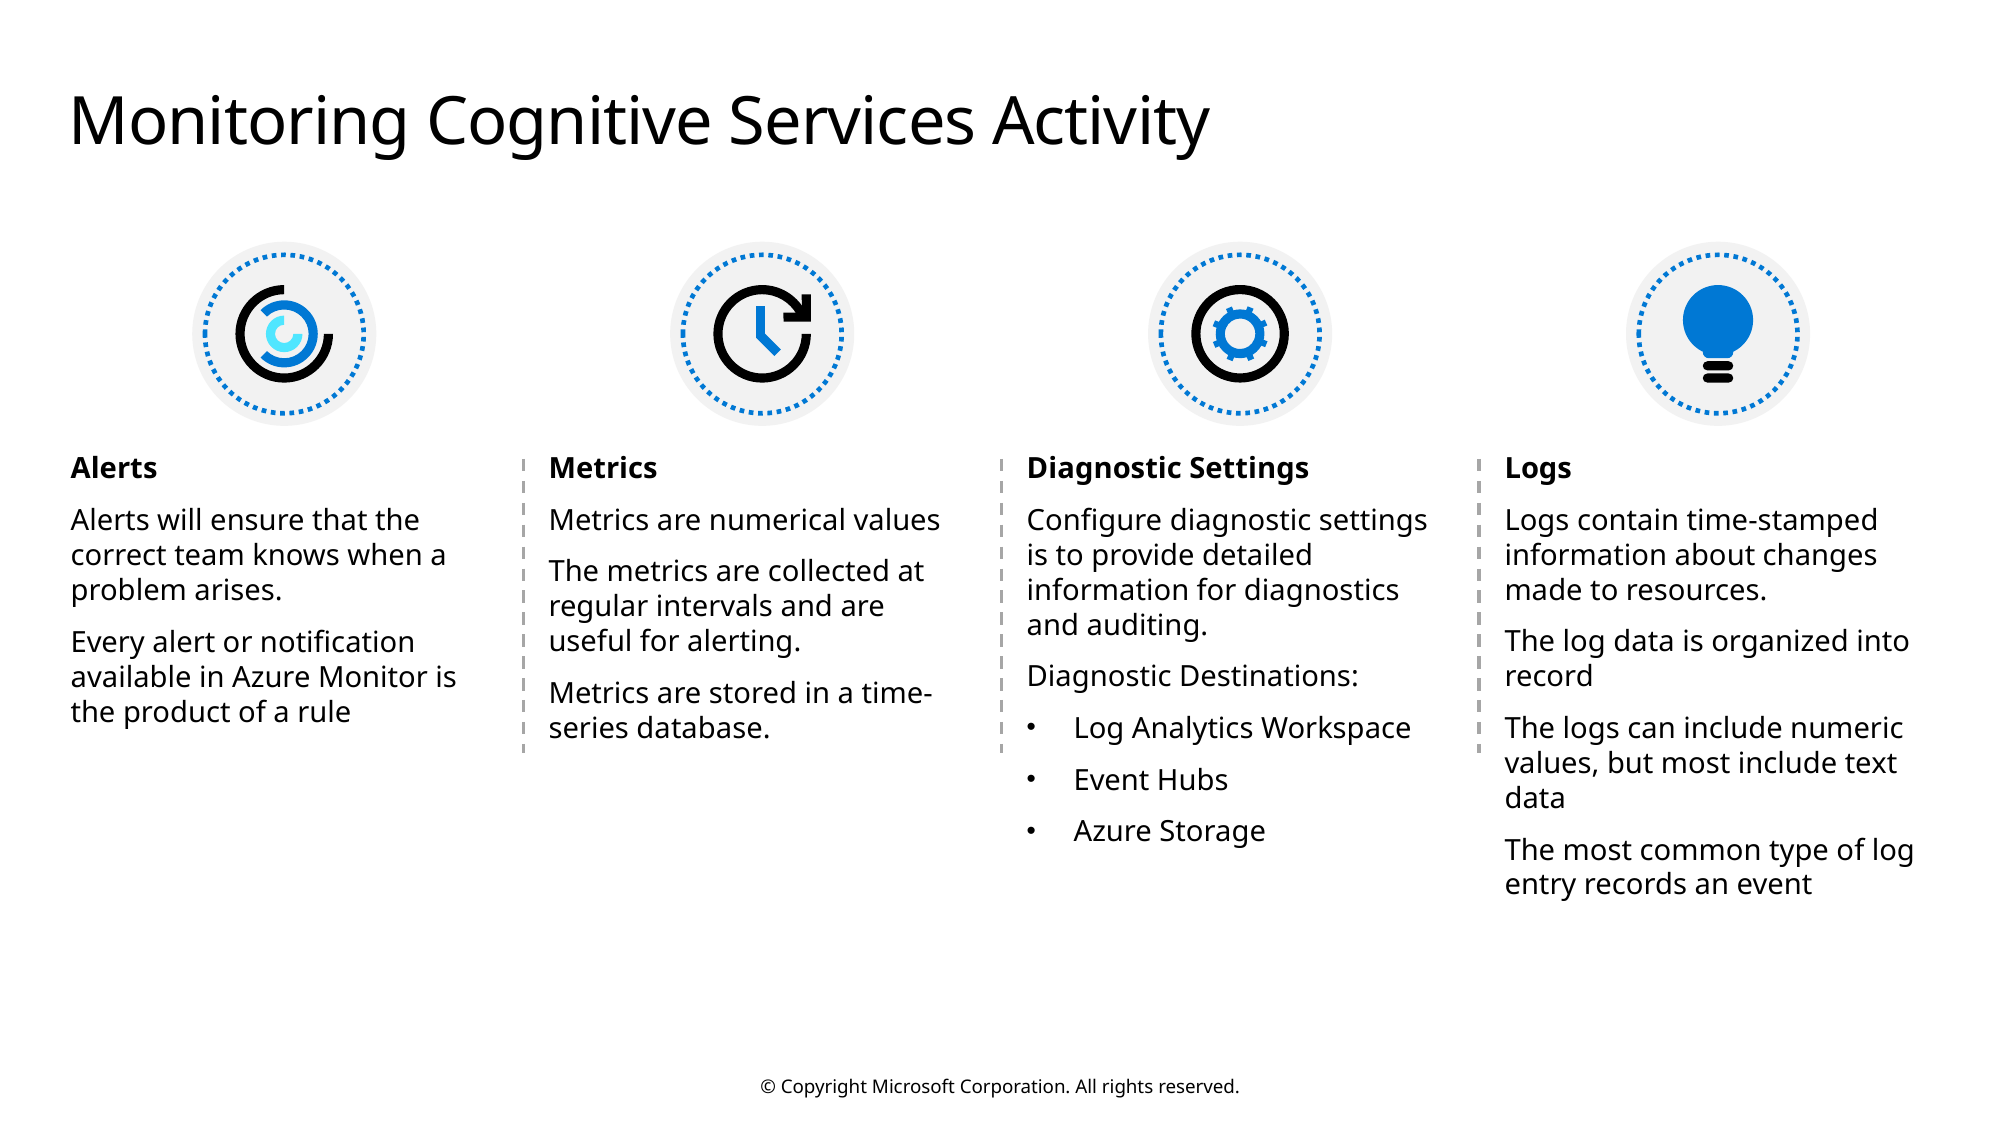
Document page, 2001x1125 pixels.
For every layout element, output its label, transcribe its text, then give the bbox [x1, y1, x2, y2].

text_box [669, 241, 855, 427]
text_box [191, 241, 377, 427]
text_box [1147, 241, 1333, 427]
title Monitoring Cognitive Services Activity [68, 72, 1930, 184]
list Logs Logs contain time-stamped information about changes made to resources. The log data is organized into record The logs can include numeric values, but most include text data The most common type of log entry records an event [1504, 449, 1932, 940]
list Alerts Alerts will ensure that the correct team knows when a problem arises. Every alert or notification available in Azure Monitor is the product of a rule [70, 449, 498, 940]
list Diagnostic Settings Configure diagnostic settings is to provide detailed information for diagnostics and auditing. Diagnostic Destinations: Log Analytics Workspace Event Hubs Azure Storage [1026, 449, 1454, 940]
list Metrics Metrics are numerical values The metrics are collected at regular intervals and are useful for alerting. Metrics are stored in a time-series database. [548, 449, 976, 940]
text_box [1625, 241, 1811, 427]
